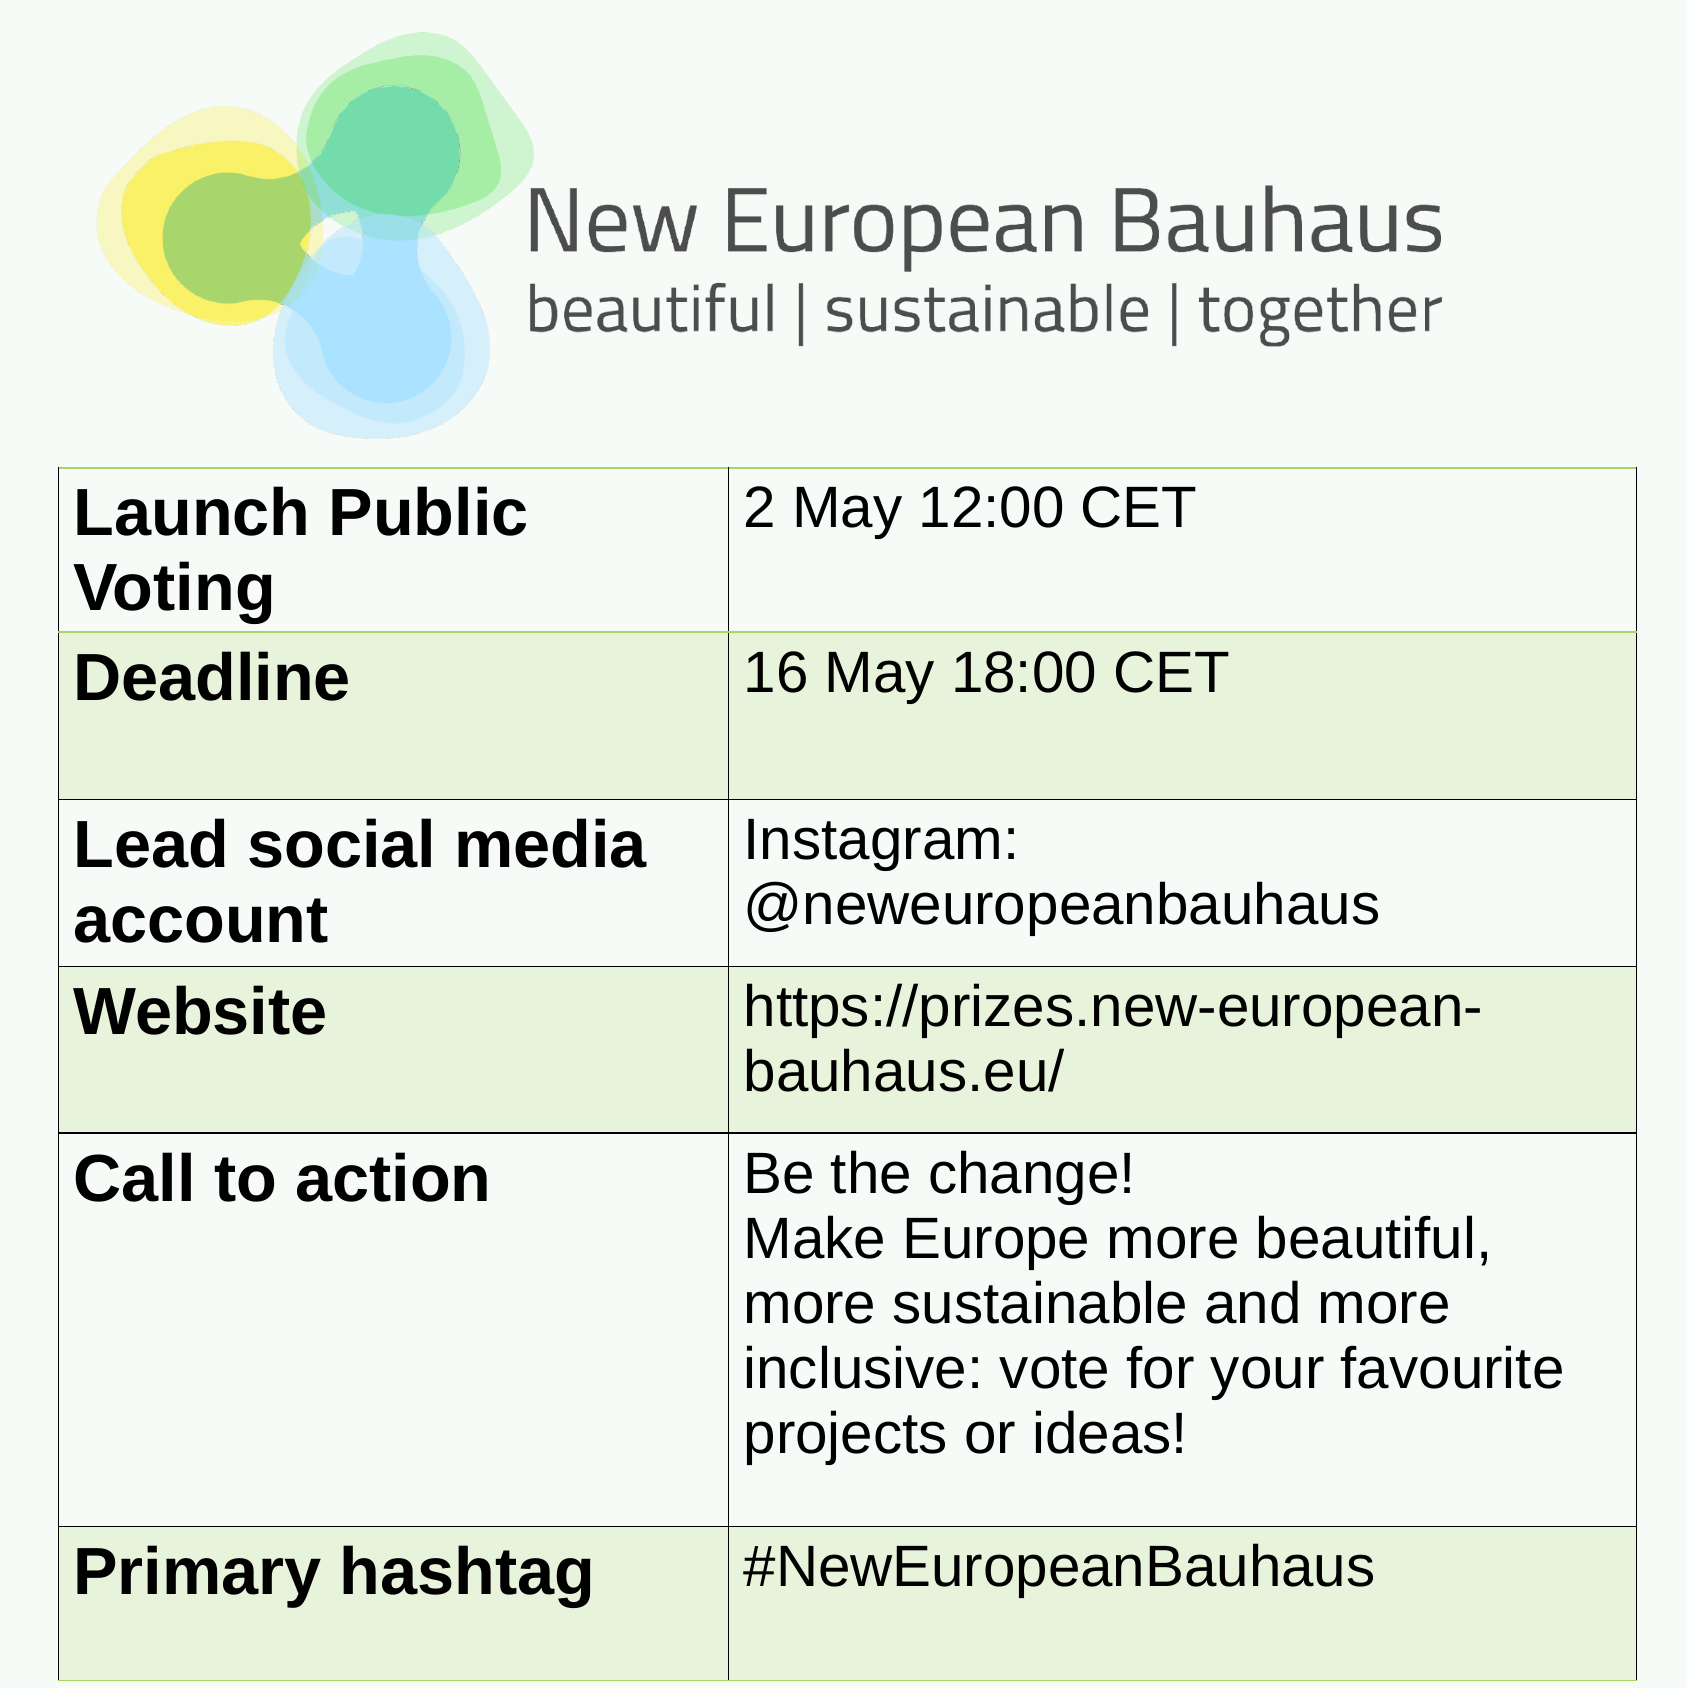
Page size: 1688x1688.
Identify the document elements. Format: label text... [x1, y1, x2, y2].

table_header Launch Public Voting [59, 477, 728, 631]
table_cell #NewEuropeanBauhaus [729, 1527, 1636, 1680]
table_cell Website [59, 967, 728, 1132]
table_cell 16 May 18:00 CET [729, 633, 1636, 799]
picture [58, 7, 1480, 469]
table_header 2 May 12:00 CET [729, 469, 1636, 631]
table_cell Be the change! Make Europe more beautiful, more sustainable and more inclusive: vote for your favourite projects or ideas! [729, 1134, 1636, 1526]
table_cell Instagram: @neweuropeanbauhaus [729, 800, 1636, 966]
table_cell Primary hashtag [59, 1527, 728, 1680]
table_cell Lead social media account [59, 800, 728, 966]
table_cell https://prizes.new-european-bauhaus.eu/ [729, 967, 1636, 1132]
table_cell Call to action [59, 1134, 728, 1526]
table_cell Deadline [59, 633, 728, 799]
